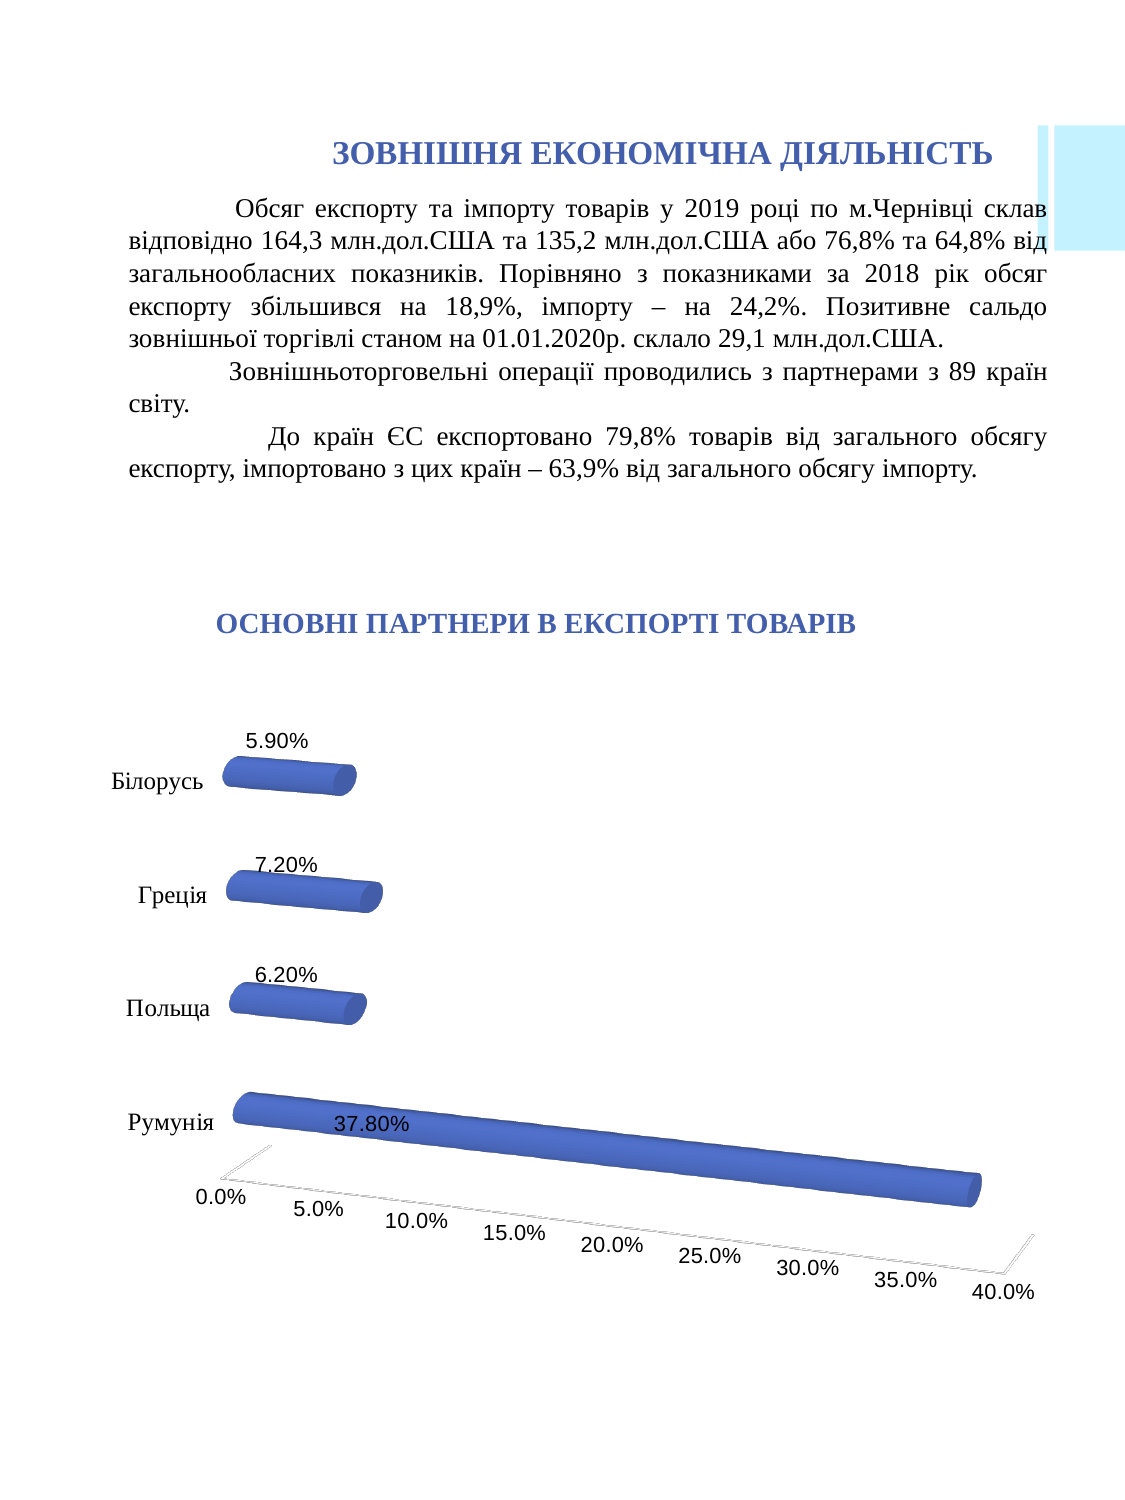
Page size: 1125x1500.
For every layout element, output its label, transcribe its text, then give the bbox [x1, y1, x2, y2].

chart [53, 690, 1107, 1318]
text_box ЗОВНІШНЯ ЕКОНОМІЧНА ДІЯЛЬНІСТЬ [113, 123, 1063, 182]
text_box Обсяг експорту та імпорту товарів у 2019 році по м.Чернівці склав відповідно 164,3 млн.дол.США та 135,2 млн.дол.США або 76,8% та 64,8% від загальнообласних показників. Порівняно з показниками за 2018 рік обсяг експорту збільшився на 18,9%, імпорту – на 24,2%. Позитивне сальдо зовнішньої торгівлі станом на 01.01.2020р. склало 29,1 млн.дол.США. Зовнішньоторговельні операції проводились з партнерами з 89 країн світу. До країн ЄС експортовано 79,8% товарів від загального обсягу експорту, імпортовано з цих країн – 63,9% від загального обсягу імпорту. [113, 182, 1063, 538]
text_box ОСНОВНІ ПАРТНЕРИ В ЕКСПОРТІ ТОВАРІВ [119, 596, 953, 690]
